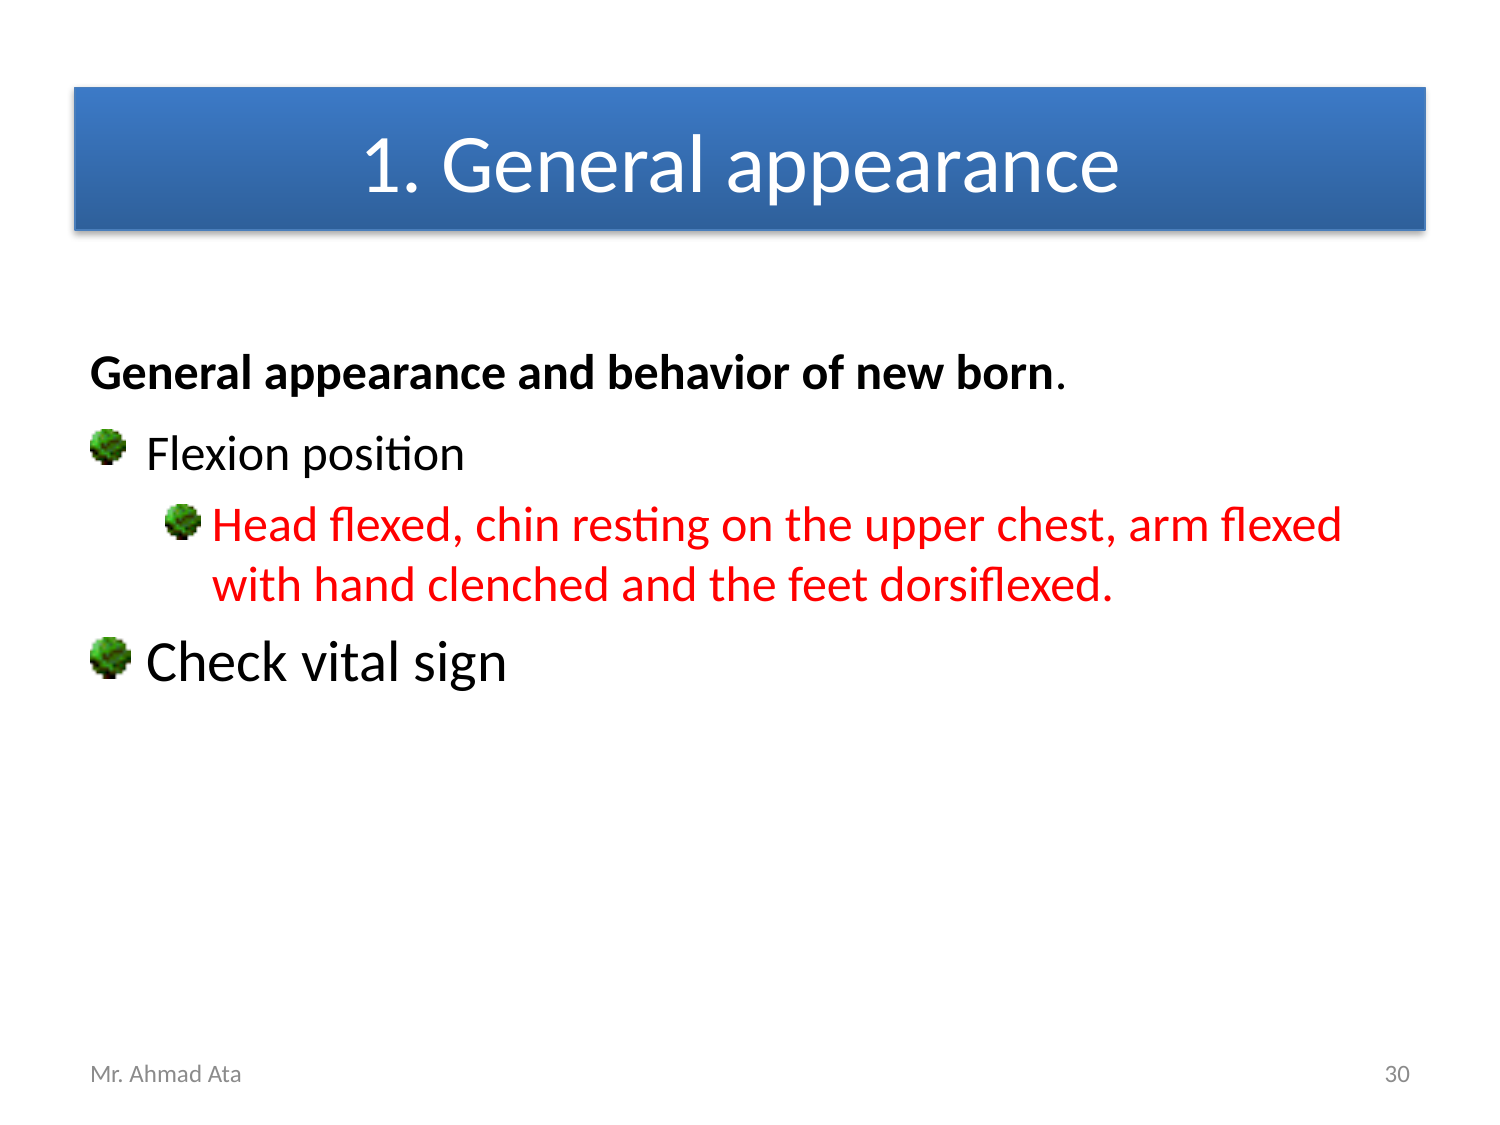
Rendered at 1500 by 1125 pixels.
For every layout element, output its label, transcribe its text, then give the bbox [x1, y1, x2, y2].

slide_number 30 [1074, 1042, 1425, 1103]
picture [90, 429, 126, 465]
title 1. General appearance [74, 87, 1426, 231]
slide_number Mr. Ahmad Ata [75, 1042, 425, 1103]
picture [165, 504, 201, 540]
list General appearance and behavior of new born. Flexion position Head flexed, chin resting on the upper chest, arm flexed with hand clenched and the feet dorsiflexed. Check vital sign [75, 262, 1425, 1005]
picture [90, 637, 131, 679]
